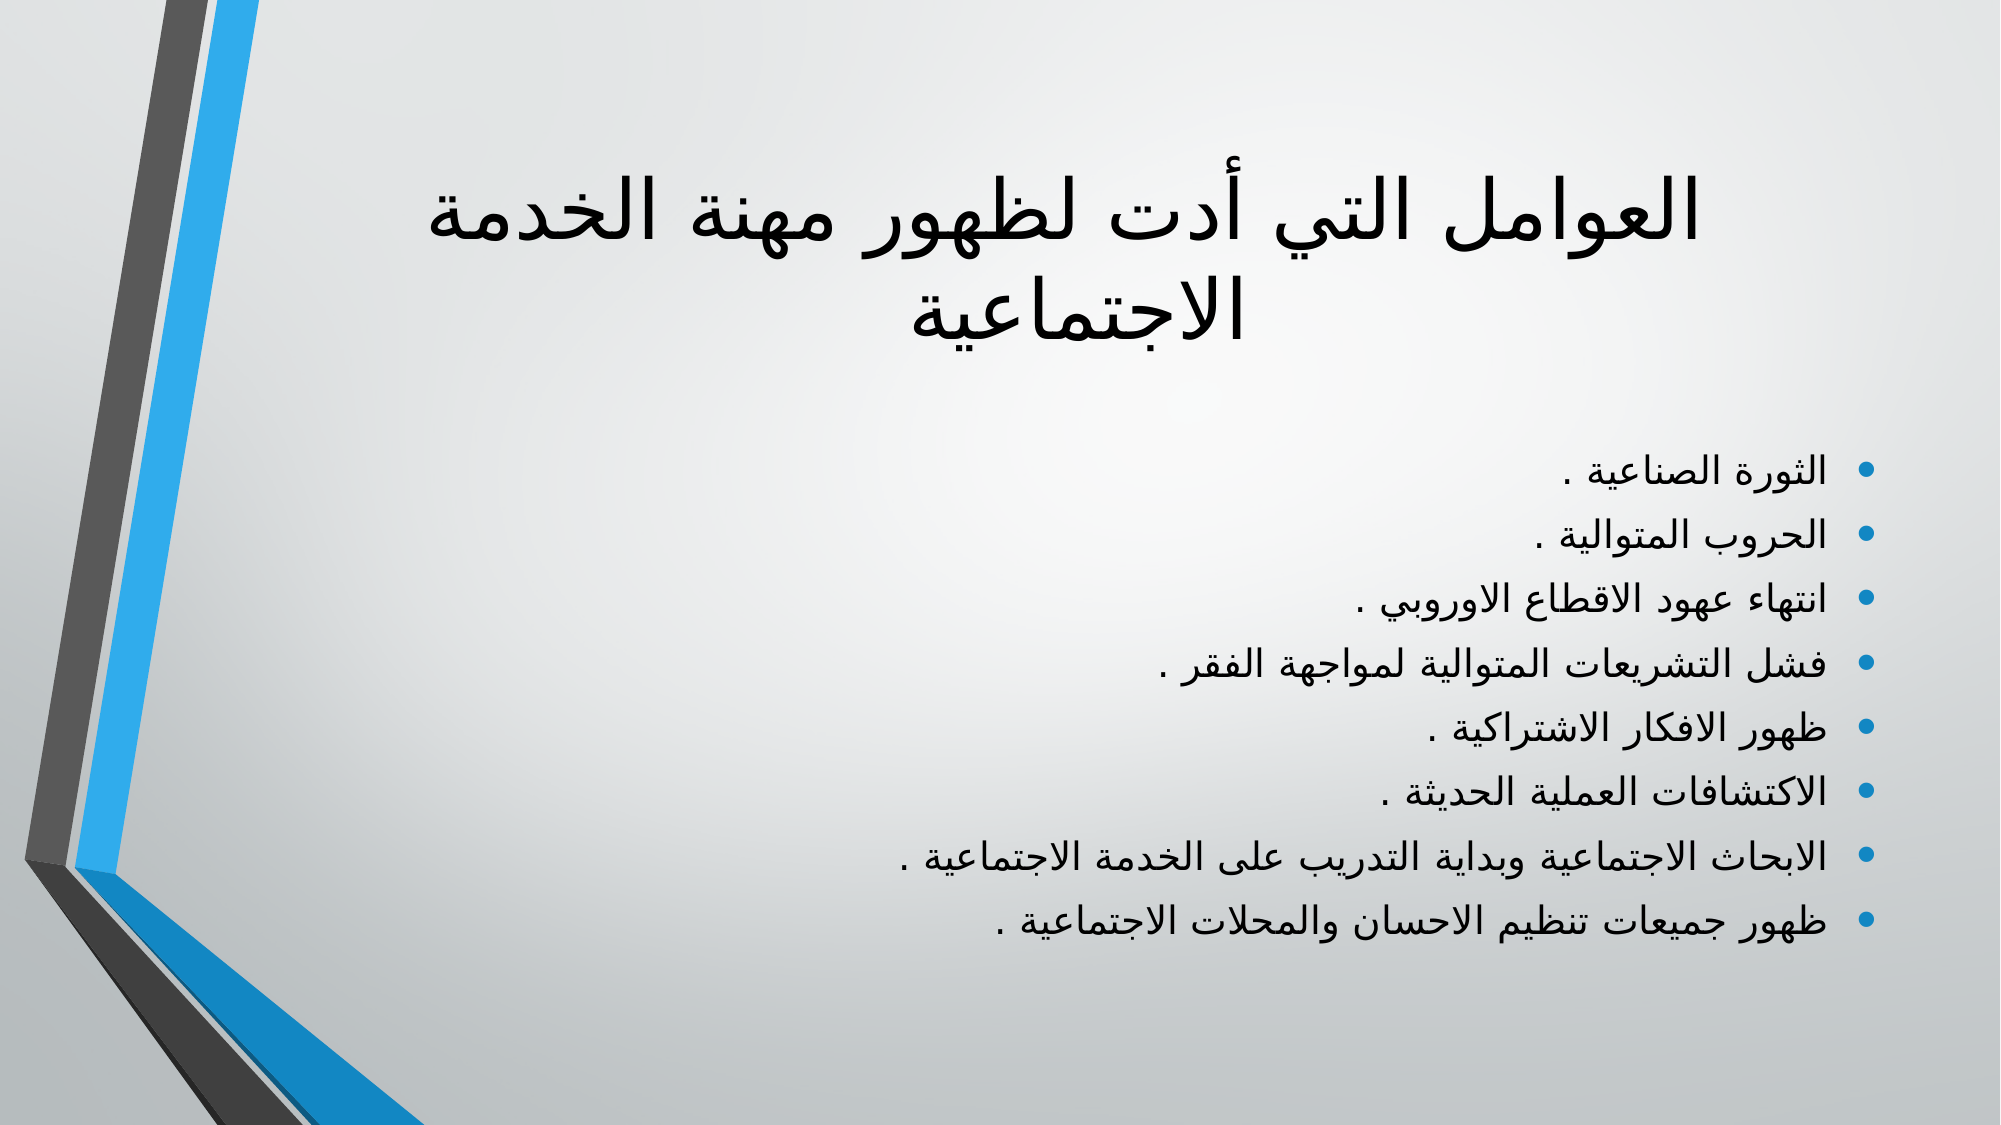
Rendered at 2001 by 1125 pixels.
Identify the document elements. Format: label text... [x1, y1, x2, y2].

list الثورة الصناعية . الحروب المتوالية . انتهاء عهود الاقطاع الاوروبي . فشل التشريعات المتوالية لمواجهة الفقر . ظهور الافكار الاشتراكية . الاكتشافات العملية الحديثة . الابحاث الاجتماعية وبداية التدريب على الخدمة الاجتماعية . ظهور جميعات تنظيم الاحسان والمحلات الاجتماعية . [243, 437, 1887, 950]
title العوامل التي أدت لظهور مهنة الخدمة الاجتماعية [243, 112, 1887, 400]
